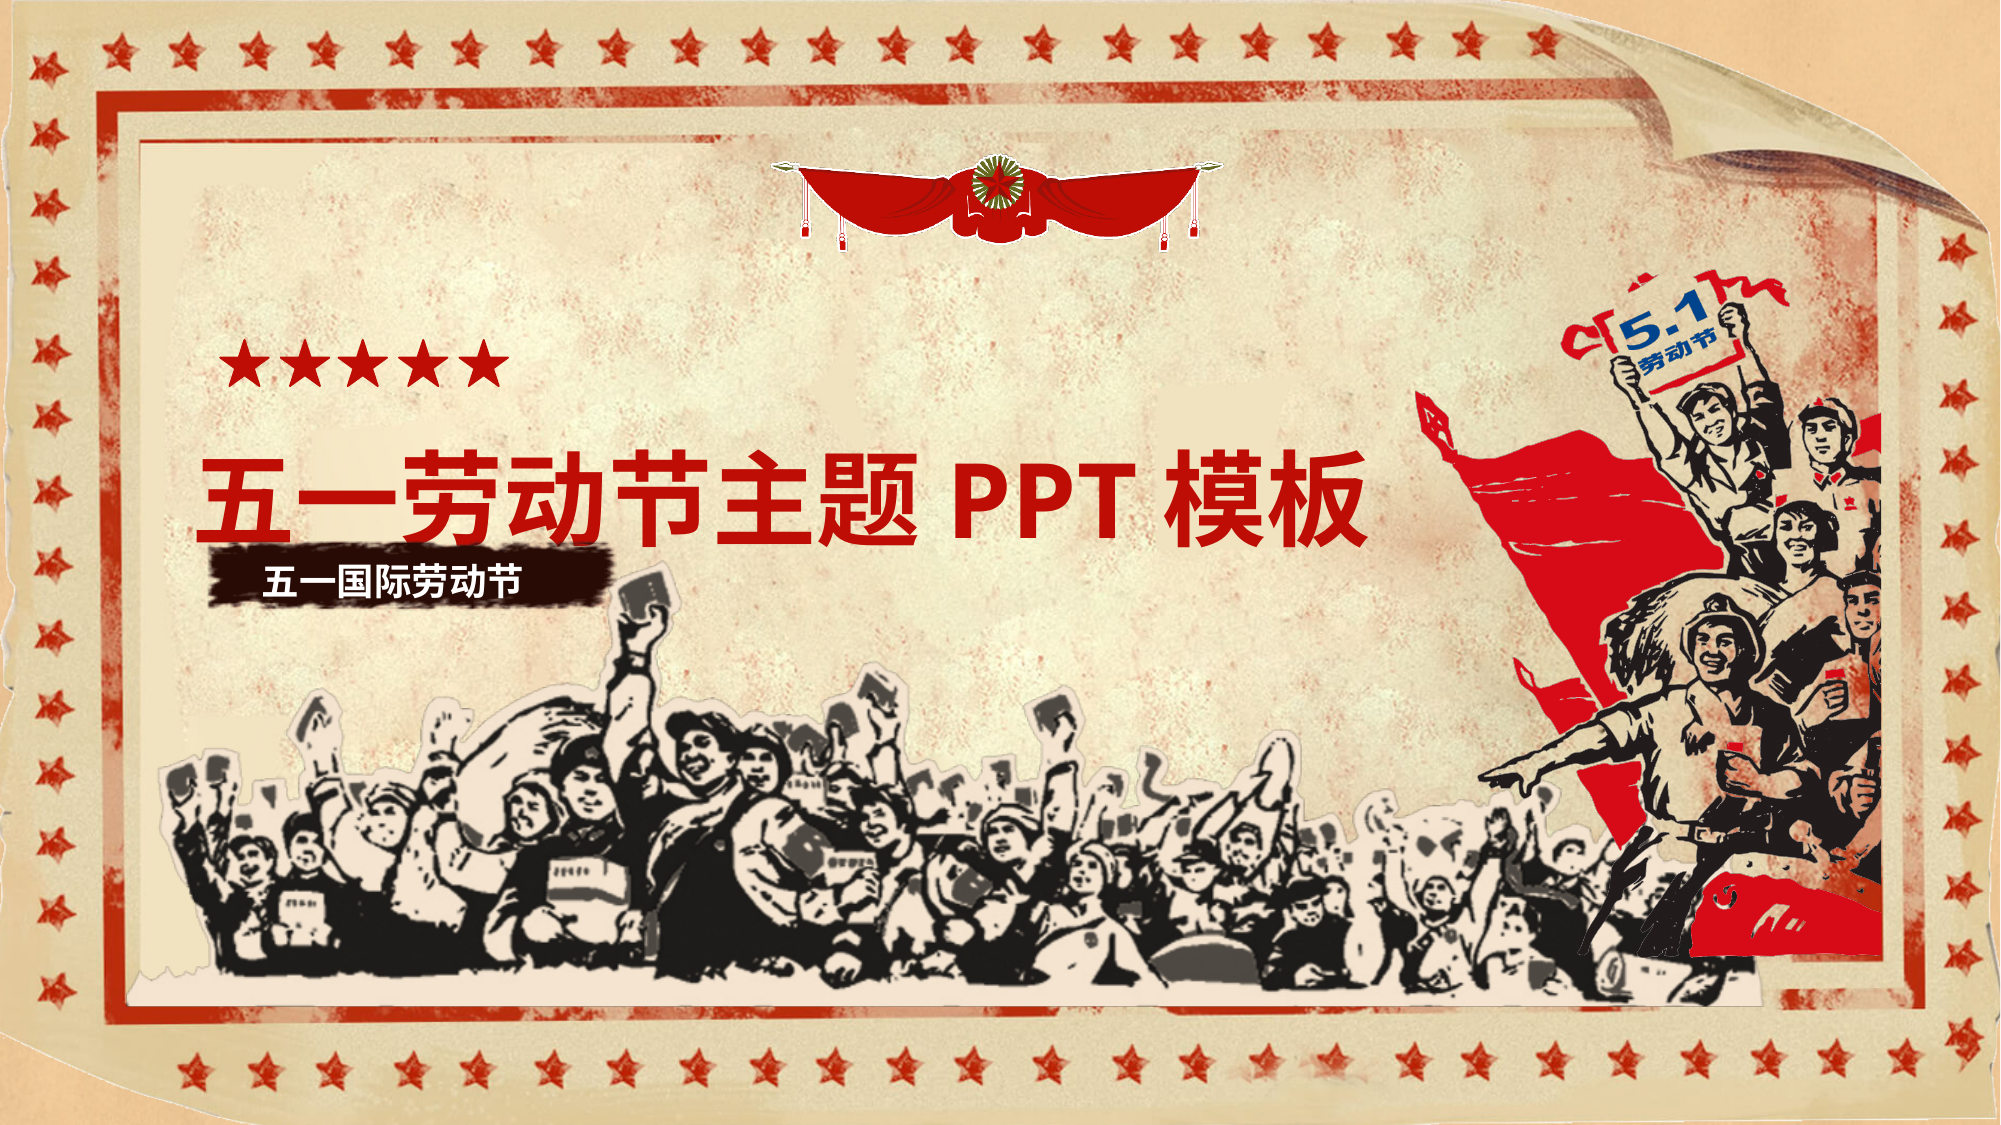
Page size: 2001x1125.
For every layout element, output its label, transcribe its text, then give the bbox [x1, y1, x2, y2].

text_box 五一劳动节主题PPT模板 [118, 302, 1340, 428]
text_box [219, 339, 509, 388]
picture [0, 0, 2001, 1125]
